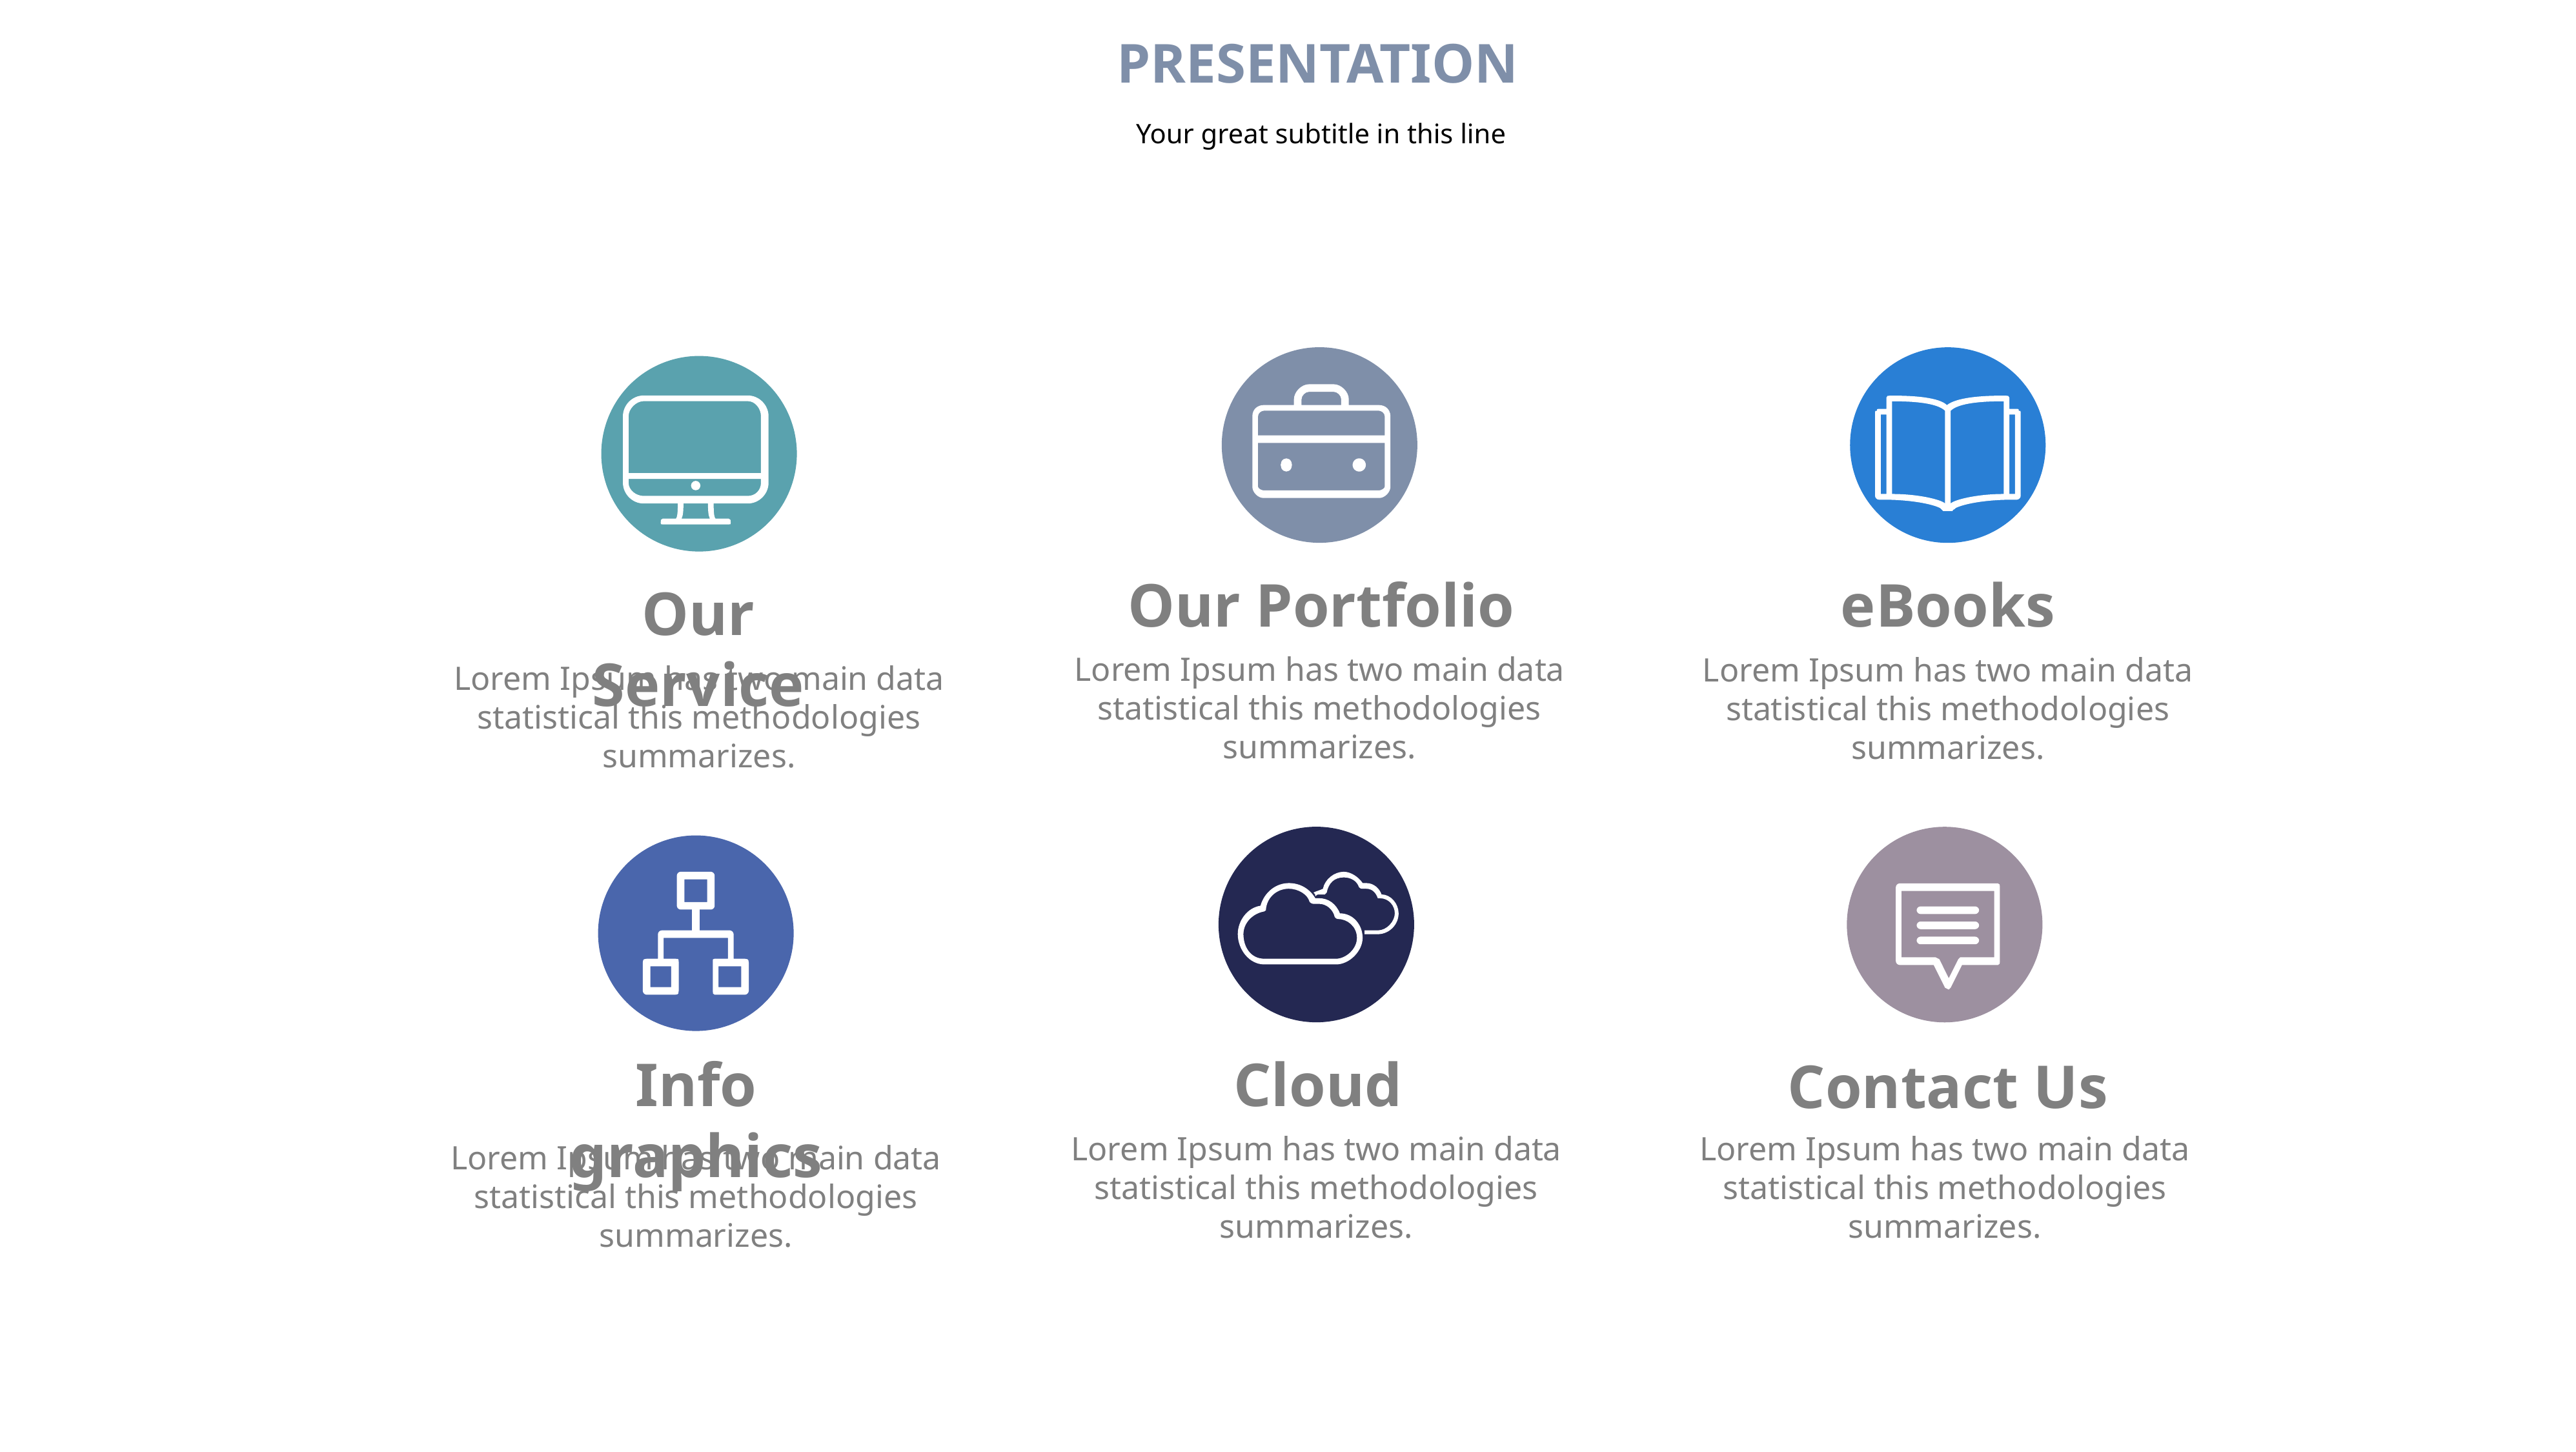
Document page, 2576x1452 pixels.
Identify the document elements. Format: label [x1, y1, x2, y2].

text_box [415, 356, 984, 787]
text_box [1660, 826, 2229, 1258]
text_box [1663, 347, 2232, 779]
text_box [1035, 347, 1604, 779]
text_box [1032, 826, 1601, 1258]
text_box [412, 835, 980, 1267]
text_box [860, 24, 1776, 162]
